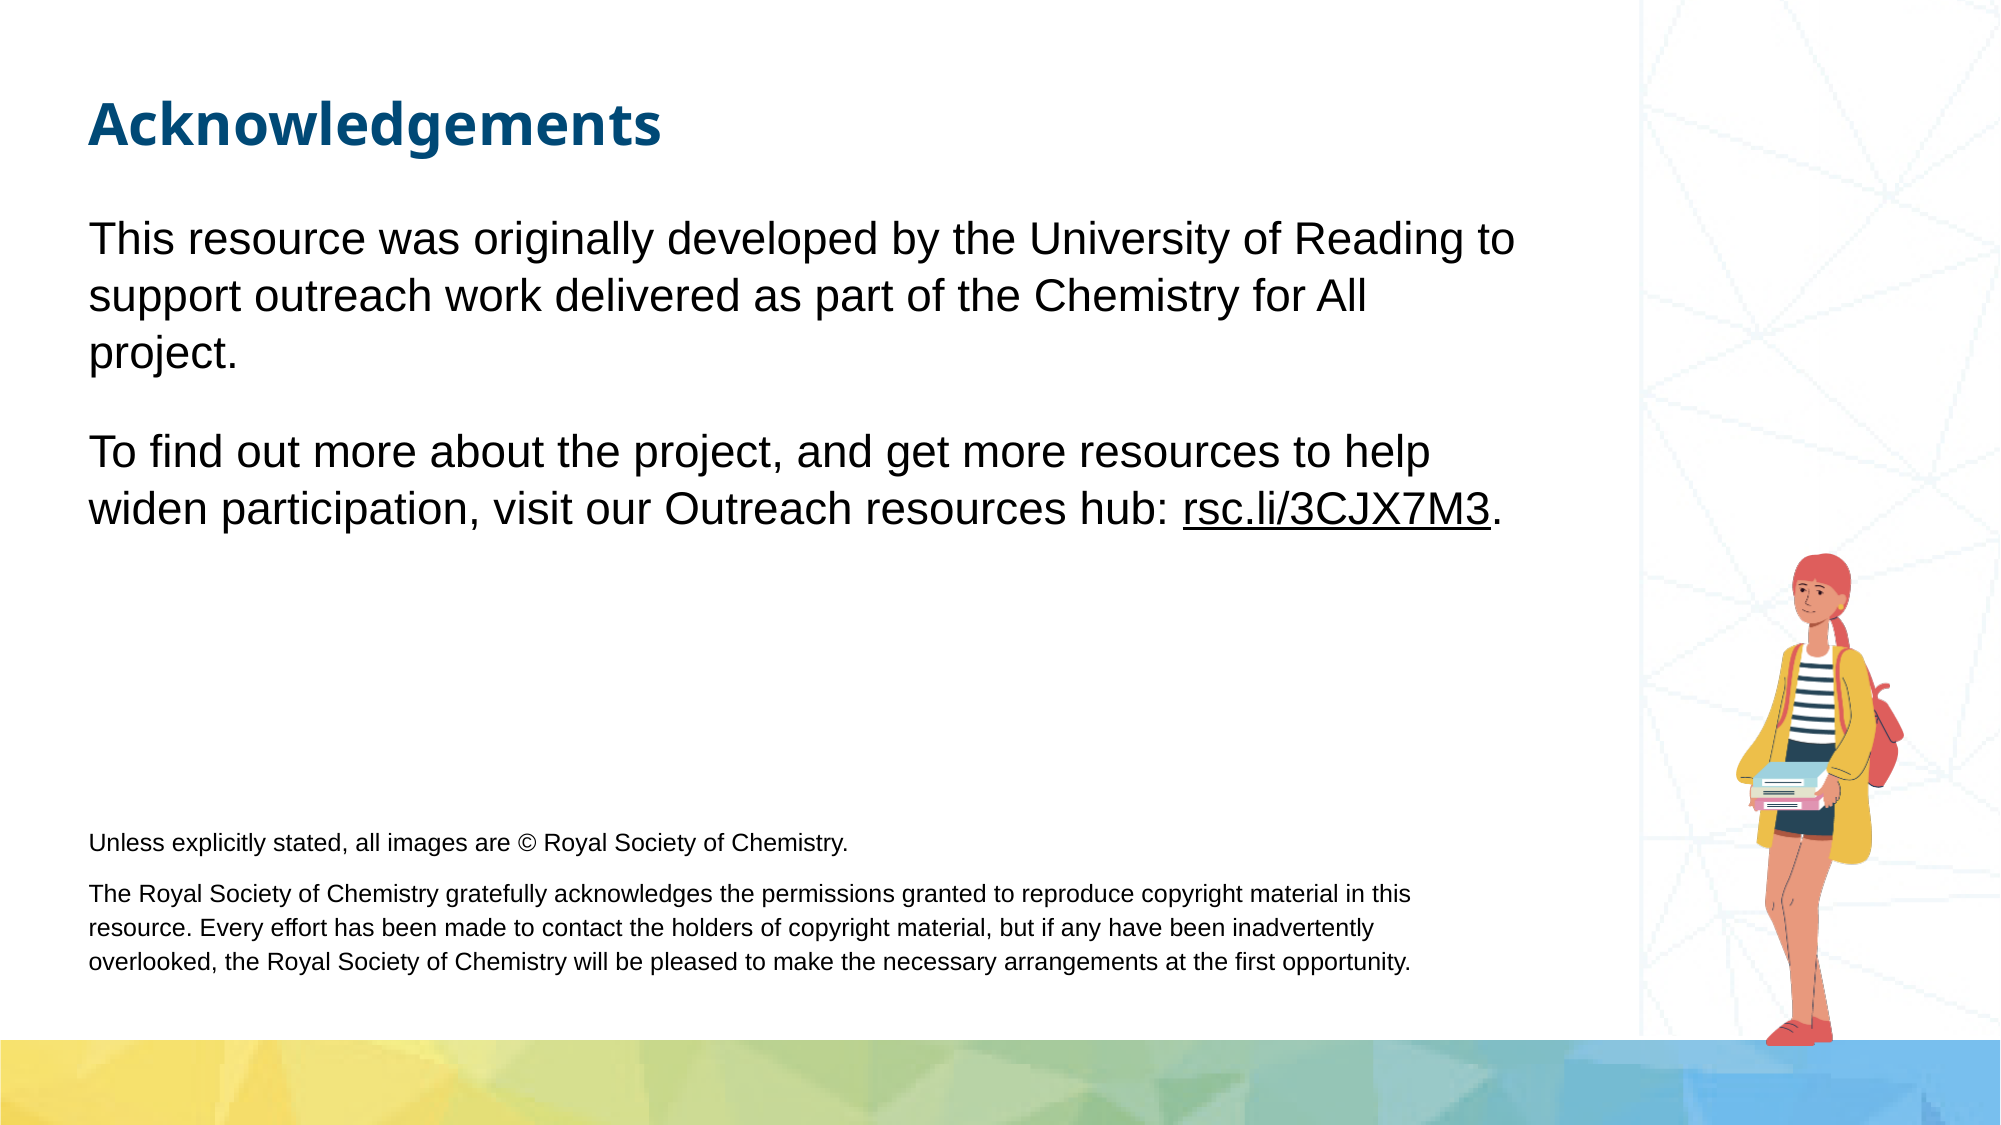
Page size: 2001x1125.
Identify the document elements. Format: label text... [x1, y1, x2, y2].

text_box Unless explicitly stated, all images are © Royal Society of Chemistry. The Royal Society of Chemistry gratefully acknowledges the permissions granted to reproduce copyright material in this resource. Every effort has been made to contact the holders of copyright material, but if any have been inadvertently overlooked, the Royal Society of Chemistry will be pleased to make the necessary arrangements at the first opportunity. [88, 775, 1495, 976]
title Acknowledgements [88, 88, 1565, 161]
picture [0, 0, 2001, 1125]
list This resource was originally developed by the University of Reading to support outreach work delivered as part of the Chemistry for All project. To find out more about the project, and get more resources to help widen participation, visit our Outreach resources hub: rsc.li/3CJX7M3. [88, 206, 1532, 675]
